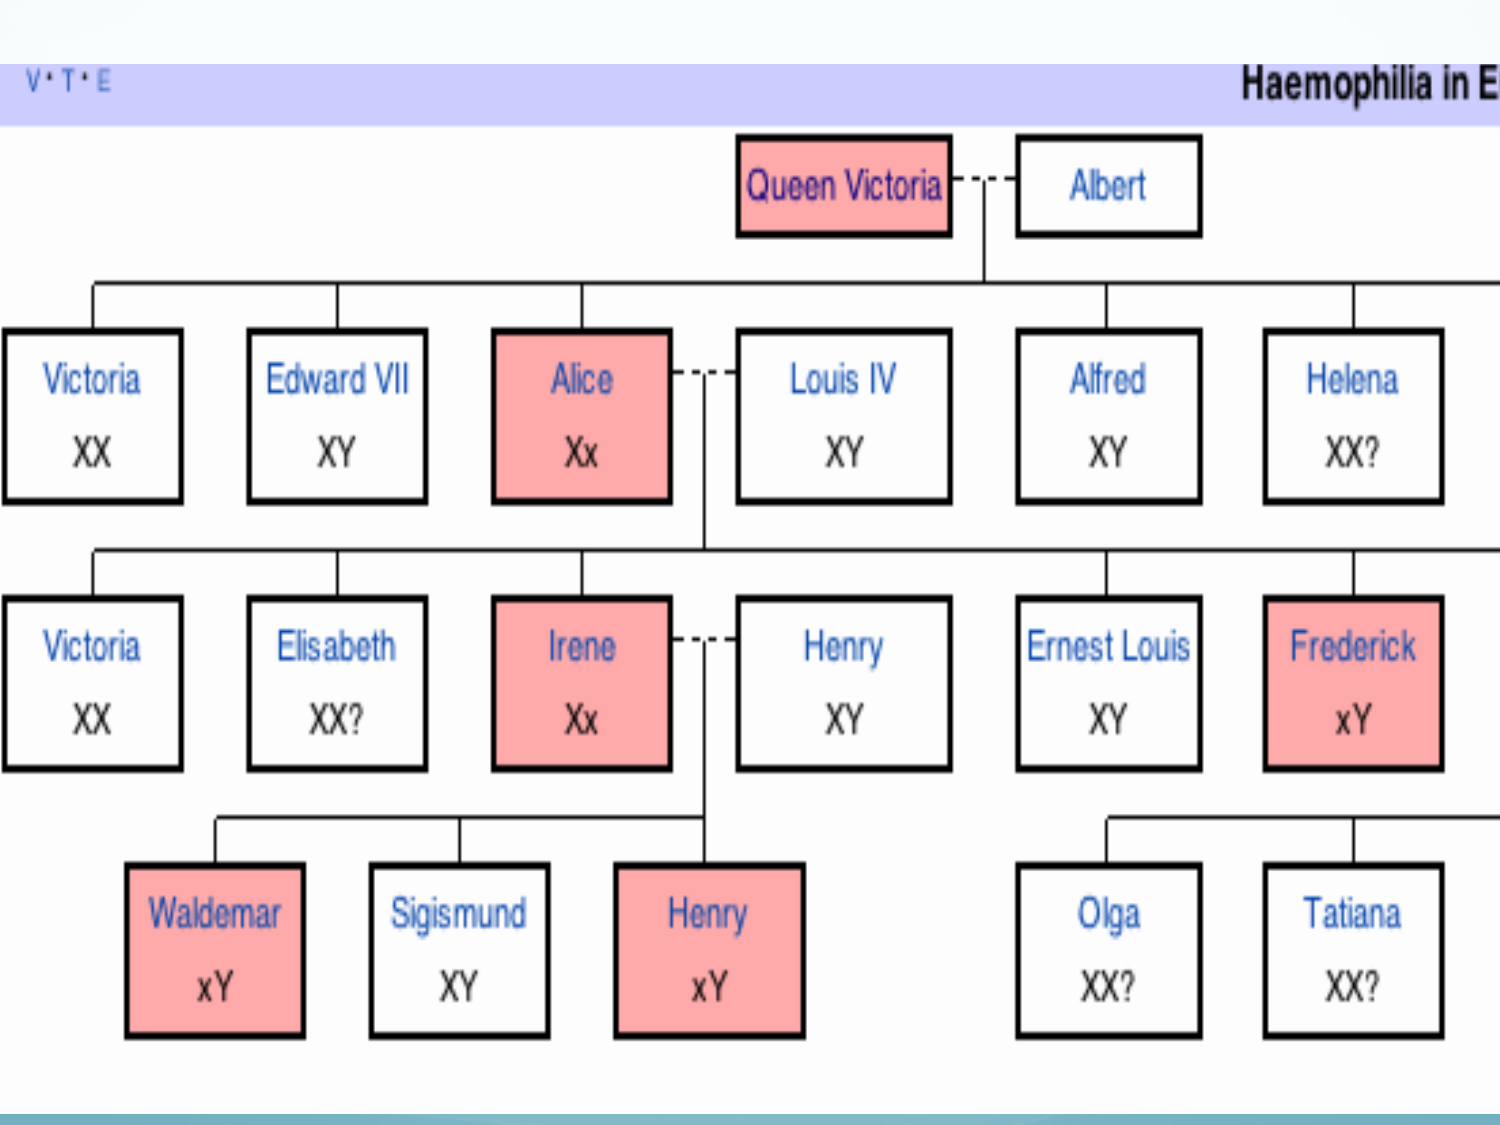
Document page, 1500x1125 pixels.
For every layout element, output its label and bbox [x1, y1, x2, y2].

list [0, 64, 1500, 1114]
